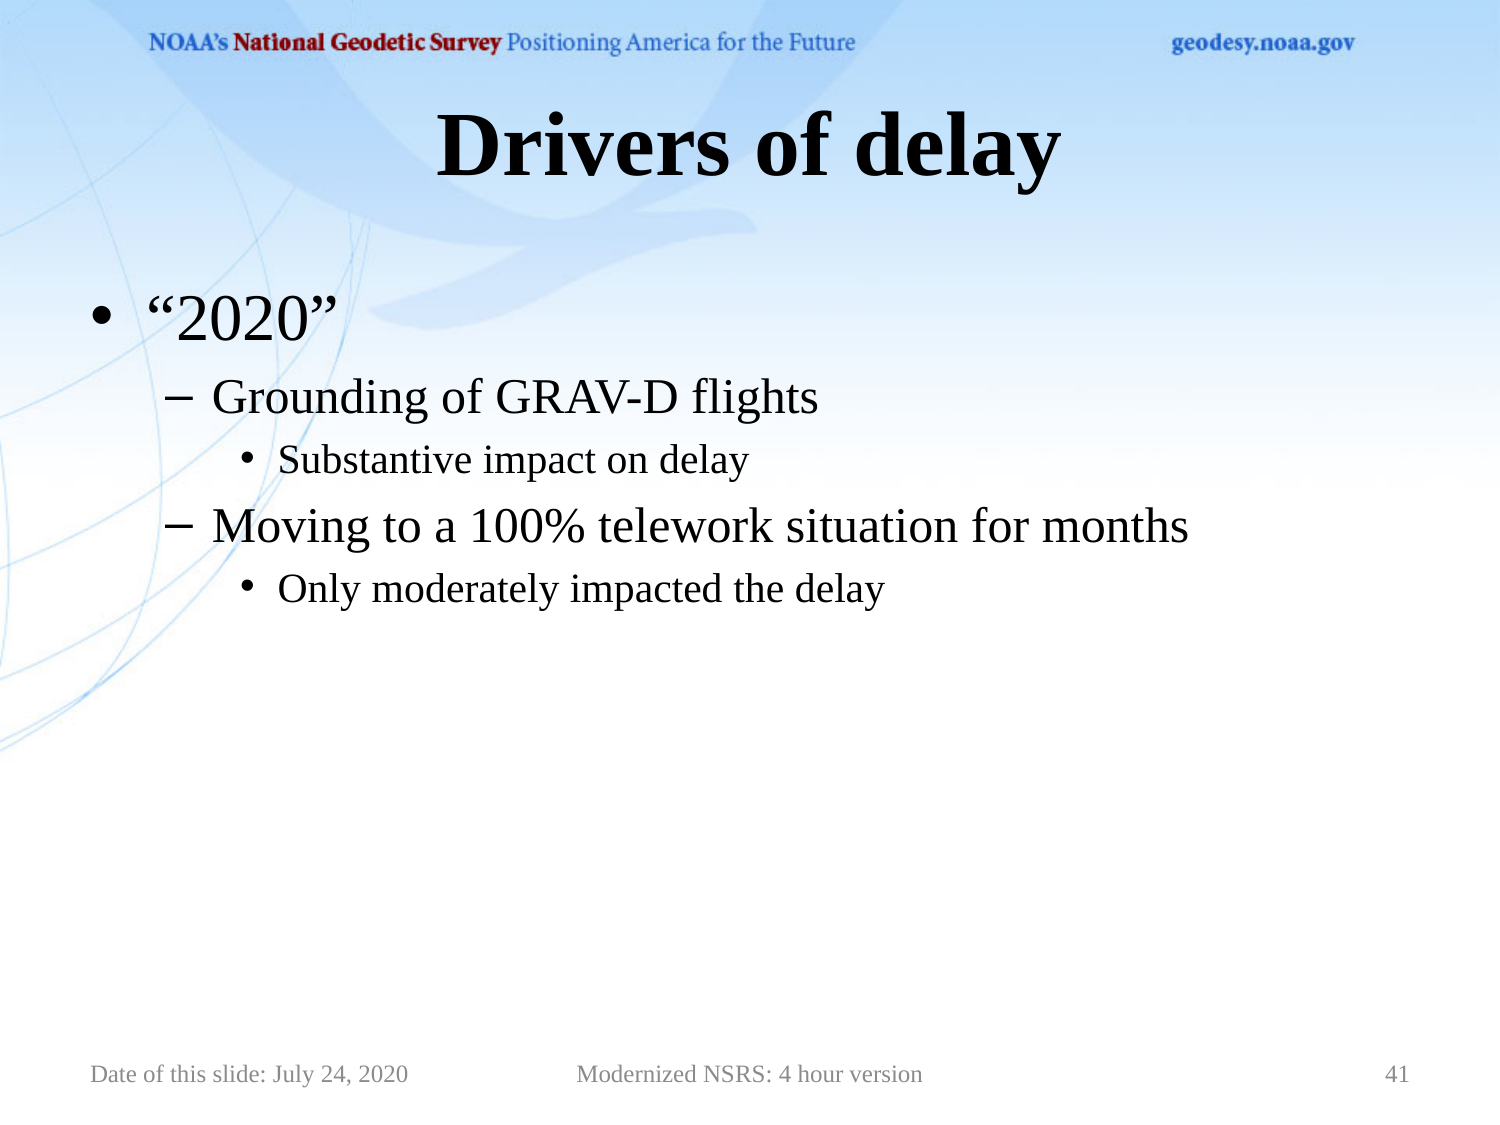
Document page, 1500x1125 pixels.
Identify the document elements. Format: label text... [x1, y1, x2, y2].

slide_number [75, 1042, 425, 1103]
title Drivers of delay [75, 45, 1425, 233]
footer Modernized NSRS: 4 hour version [512, 1042, 988, 1103]
picture [0, 0, 1500, 1125]
list “2020” Grounding of GRAV-D flights Substantive impact on delay Moving to a 100% telework situation for months Only moderately impacted the delay [75, 266, 1425, 1009]
slide_number 41 [1074, 1042, 1425, 1103]
